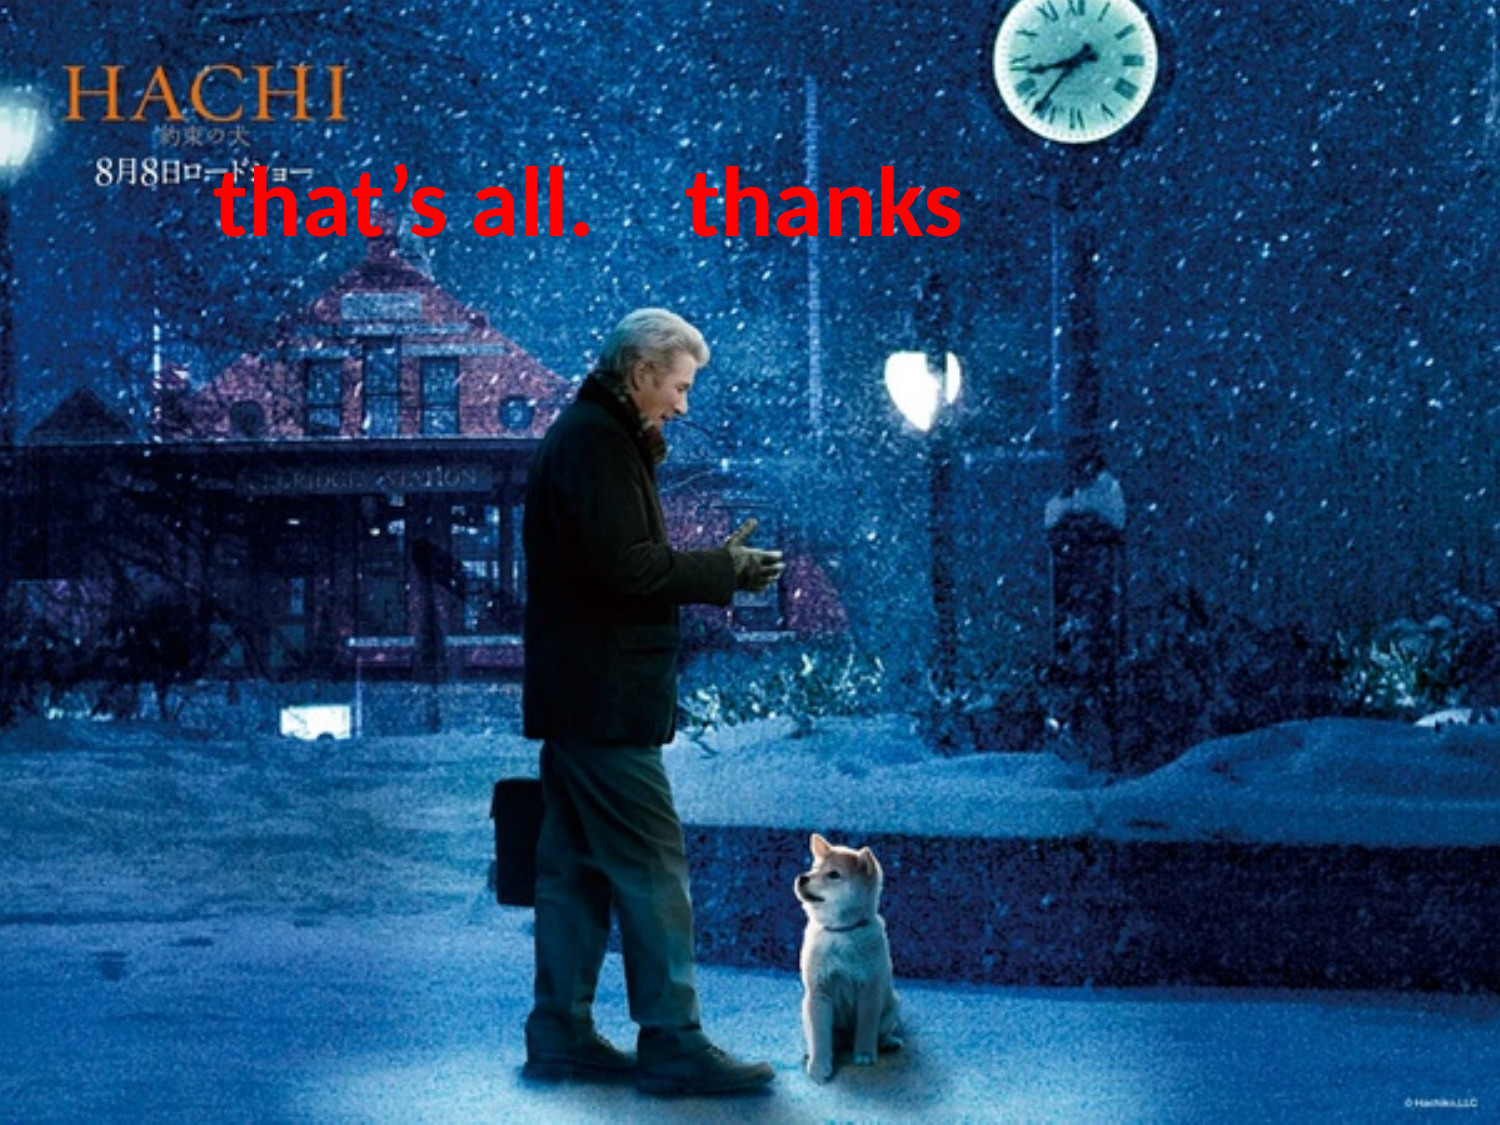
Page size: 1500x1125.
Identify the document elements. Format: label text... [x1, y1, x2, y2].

text_box that’s all. thanks [199, 128, 1254, 264]
picture [0, 0, 1500, 1125]
